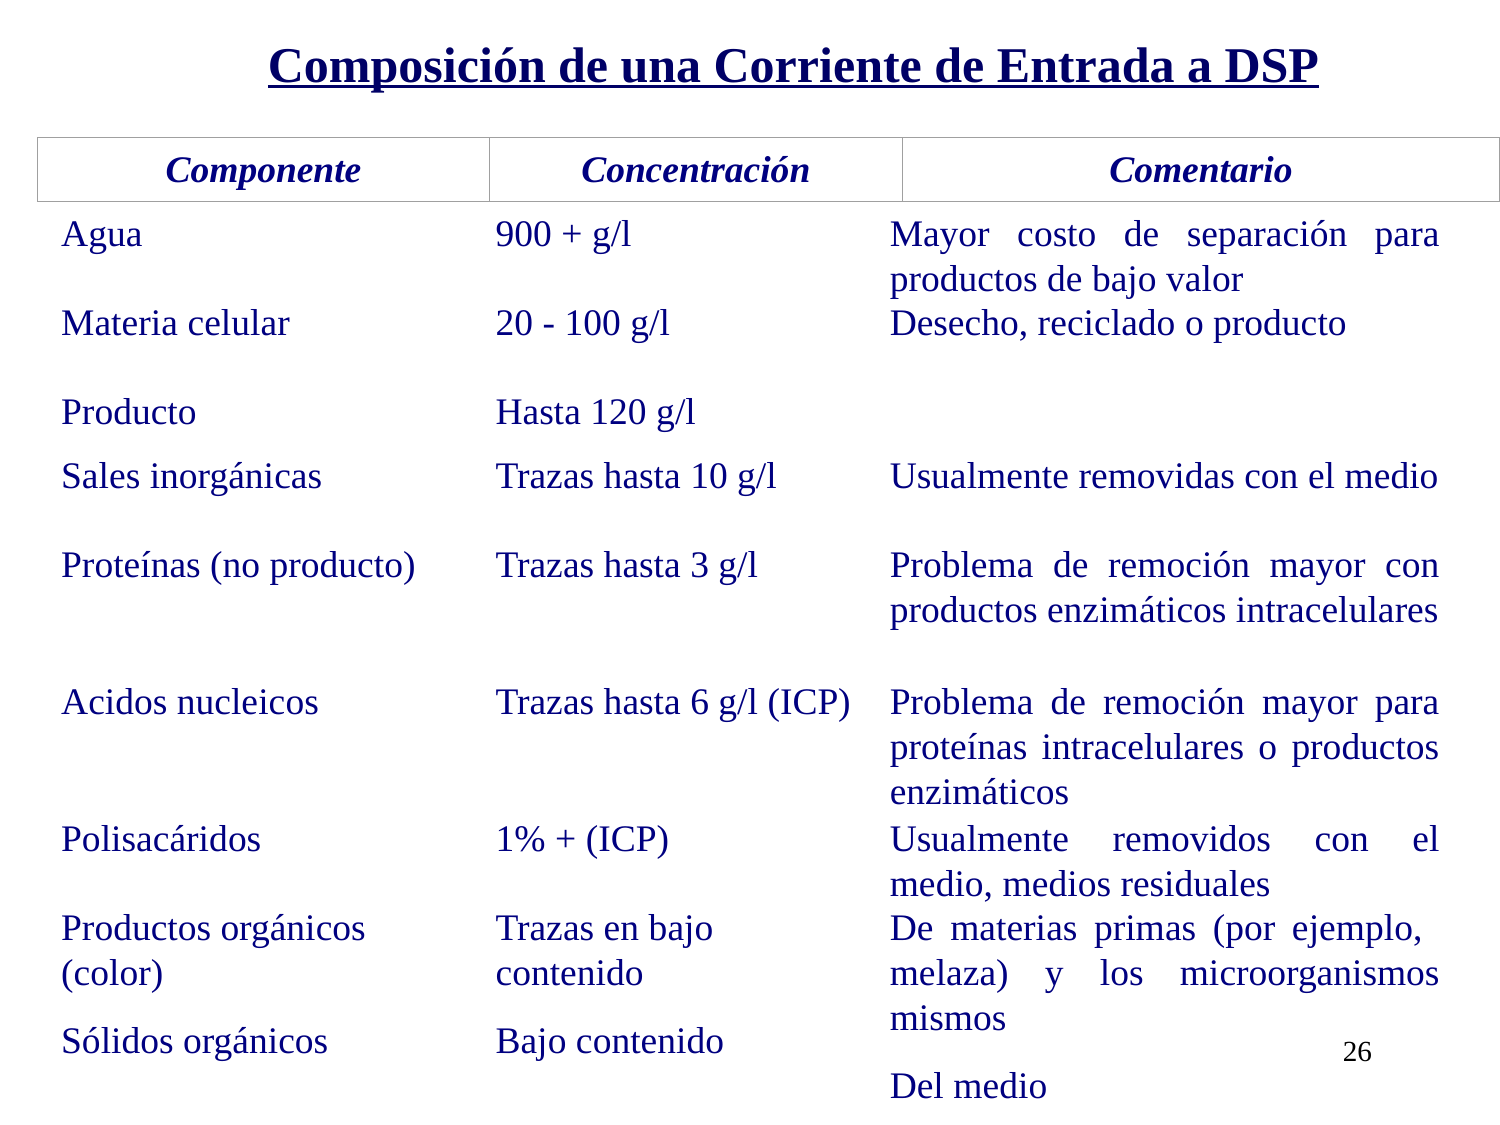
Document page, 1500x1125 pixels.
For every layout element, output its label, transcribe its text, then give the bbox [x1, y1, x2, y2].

text_box Composición de una Corriente de Entrada a DSP [137, 24, 1450, 100]
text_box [37, 137, 1500, 1125]
